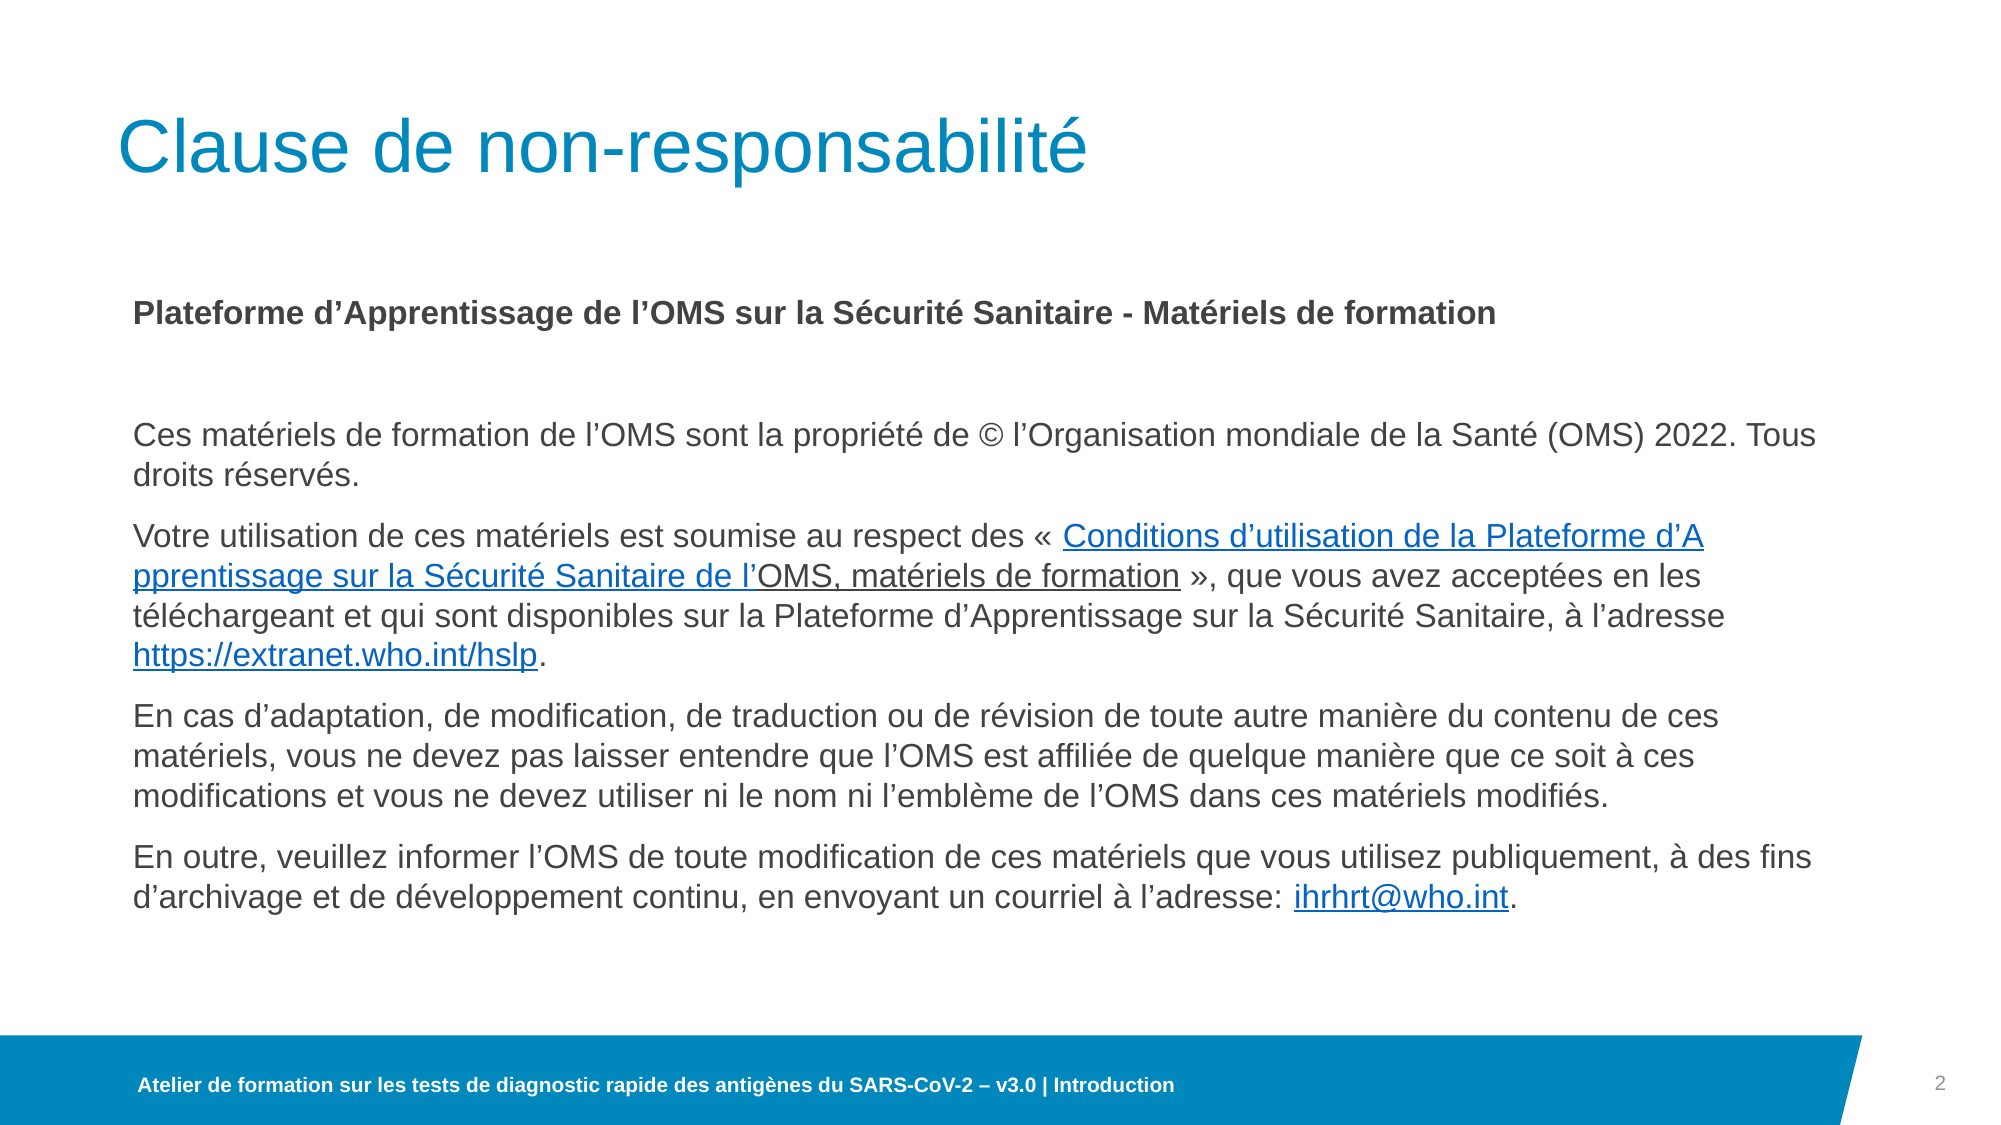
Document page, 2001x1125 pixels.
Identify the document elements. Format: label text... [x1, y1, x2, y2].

list Plateforme d’Apprentissage de l’OMS sur la Sécurité Sanitaire - Matériels de formation Ces matériels de formation de l’OMS sont la propriété de © l’Organisation mondiale de la Santé (OMS) 2022. Tous droits réservés. Votre utilisation de ces matériels est soumise au respect des « Conditions d’utilisation de la Plateforme d’Apprentissage sur la Sécurité Sanitaire de l’OMS, matériels de formation », que vous avez acceptées en les téléchargeant et qui sont disponibles sur la Plateforme d’Apprentissage sur la Sécurité Sanitaire, à l’adresse https://extranet.who.int/hslp. En cas d’adaptation, de modification, de traduction ou de révision de toute autre manière du contenu de ces matériels, vous ne devez pas laisser entendre que l’OMS est affiliée de quelque manière que ce soit à ces modifications et vous ne devez utiliser ni le nom ni l’emblème de l’OMS dans ces matériels modifiés. En outre, veuillez informer l’OMS de toute modification de ces matériels que vous utilisez publiquement, à des fins d’archivage et de développement continu, en envoyant un courriel à l’adresse: ihrhrt@who.int. [117, 284, 1843, 1013]
title Clause de non-responsabilité [117, 34, 1843, 190]
footer Atelier de formation sur les tests de diagnostic rapide des antigènes du SARS-CoV-2 – v3.0 | Introduction [137, 1042, 1338, 1125]
slide_number 2 [1862, 1035, 1947, 1125]
